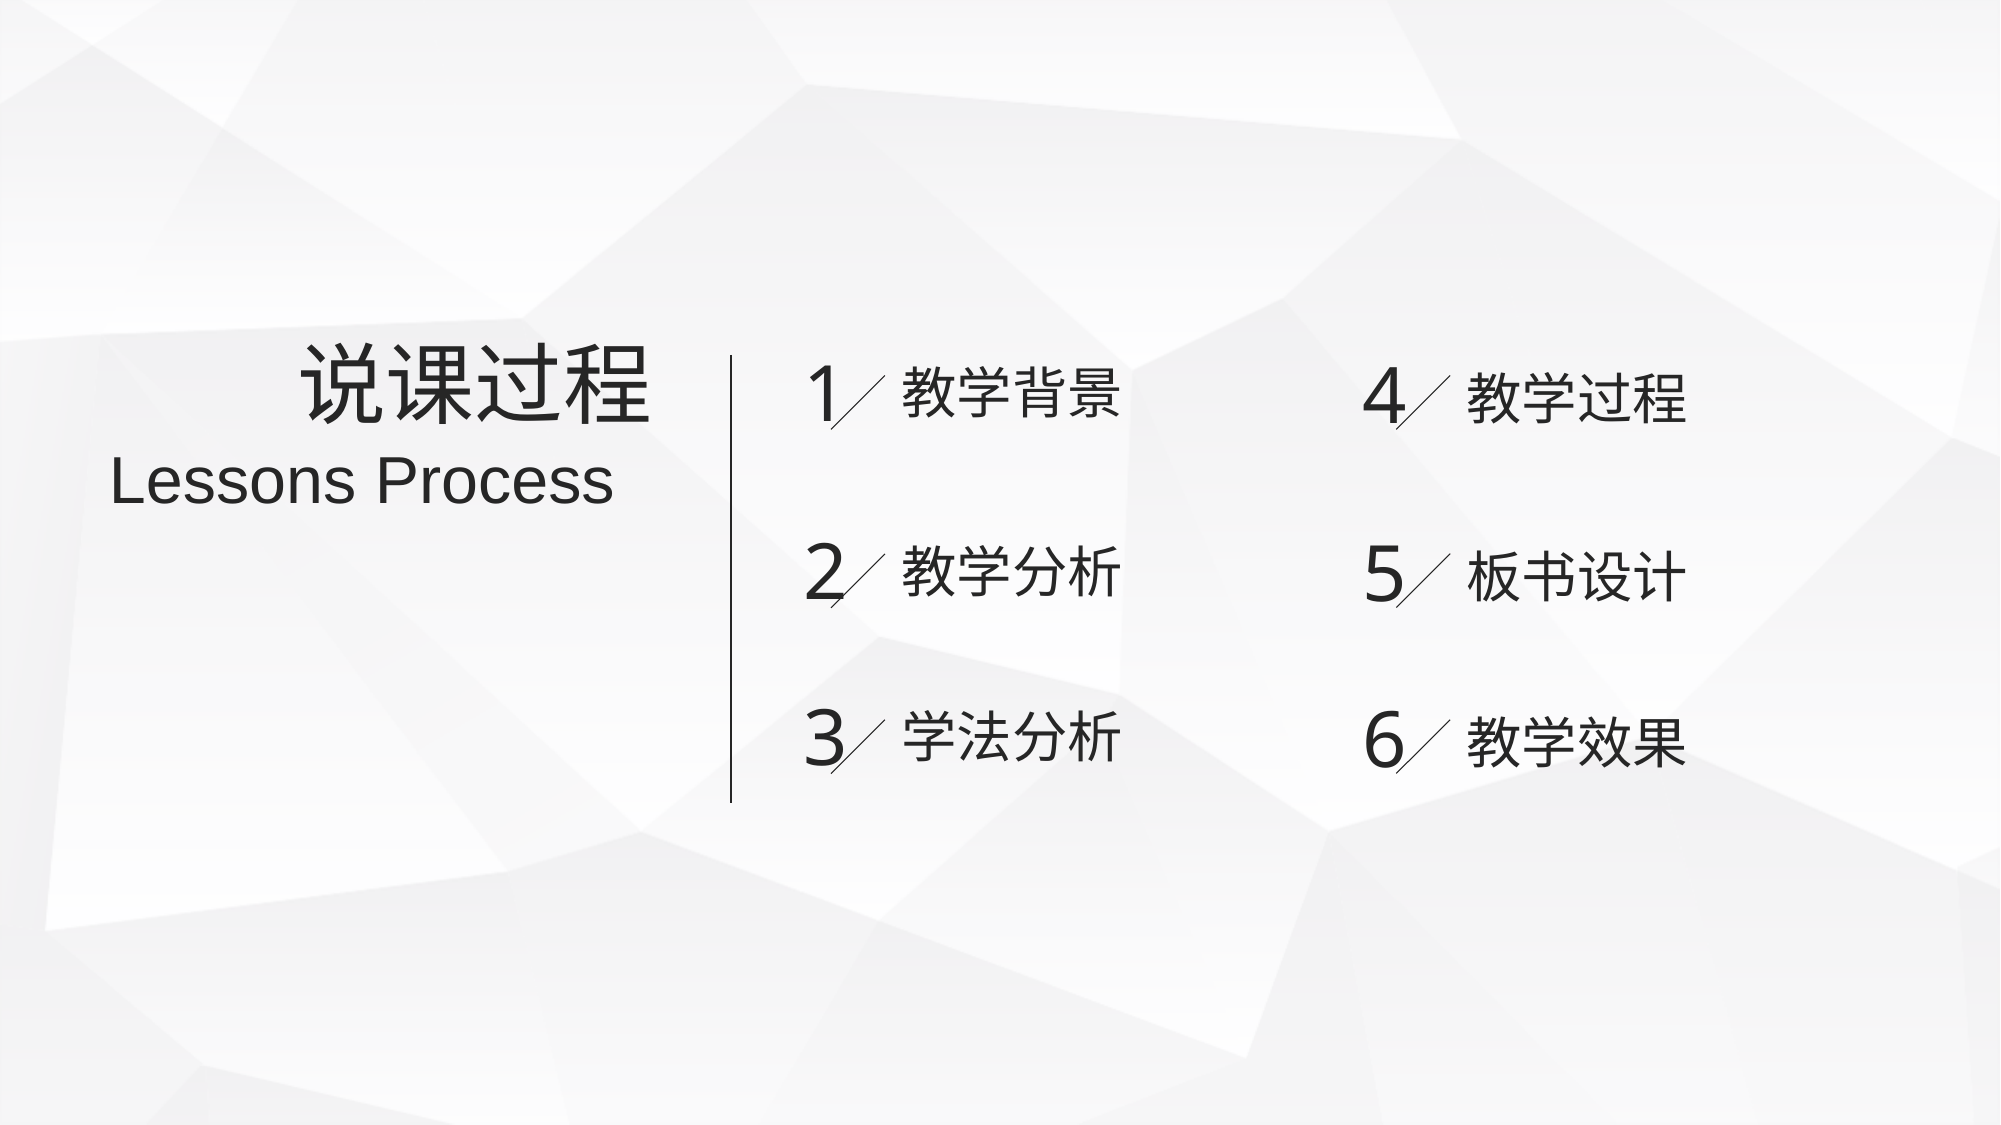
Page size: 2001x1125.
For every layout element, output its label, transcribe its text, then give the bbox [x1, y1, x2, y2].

text_box 学法分析 [886, 695, 1193, 777]
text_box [62, 320, 667, 526]
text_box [789, 514, 885, 624]
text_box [1347, 682, 1451, 792]
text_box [795, 336, 885, 446]
text_box 教学背景 [886, 350, 1193, 433]
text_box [1347, 338, 1451, 448]
text_box 教学效果 [1451, 700, 1762, 782]
text_box 板书设计 [1451, 534, 1762, 616]
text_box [1347, 516, 1451, 626]
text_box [789, 680, 885, 790]
text_box 教学过程 [1451, 356, 1762, 438]
text_box 教学分析 [886, 529, 1193, 611]
picture [0, 0, 2000, 1125]
